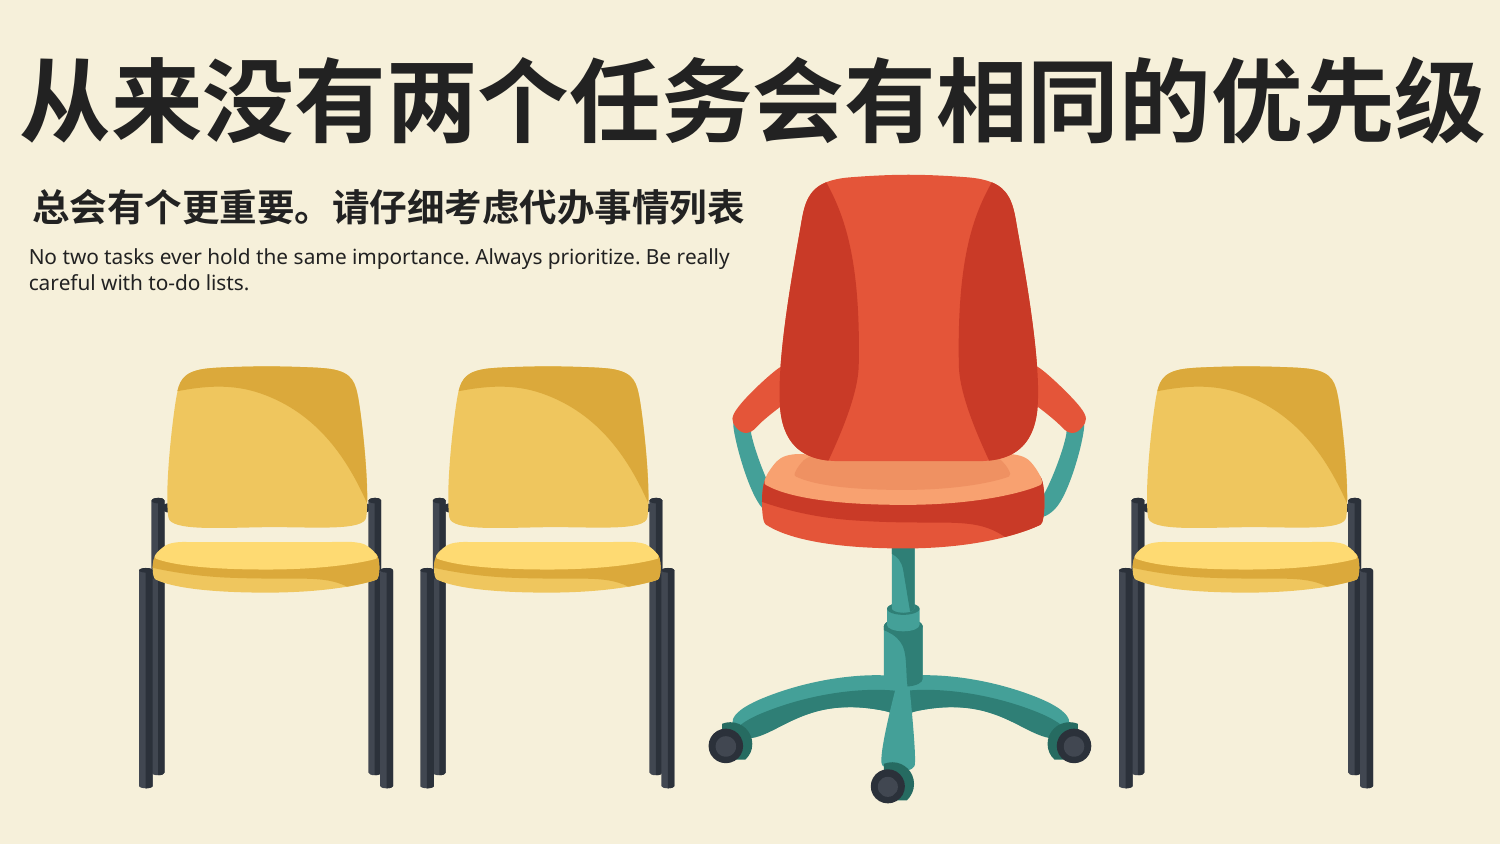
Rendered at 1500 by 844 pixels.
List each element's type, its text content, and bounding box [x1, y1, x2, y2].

text_box 总会有个更重要。请仔细考虑代办事情列表 [17, 176, 137, 236]
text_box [138, 174, 1374, 804]
text_box 从来没有两个任务会有相同的优先级 [4, 36, 1500, 161]
text_box No two tasks ever hold the same importance. Always prioritize. Be really careful with to-do lists. [14, 236, 134, 302]
